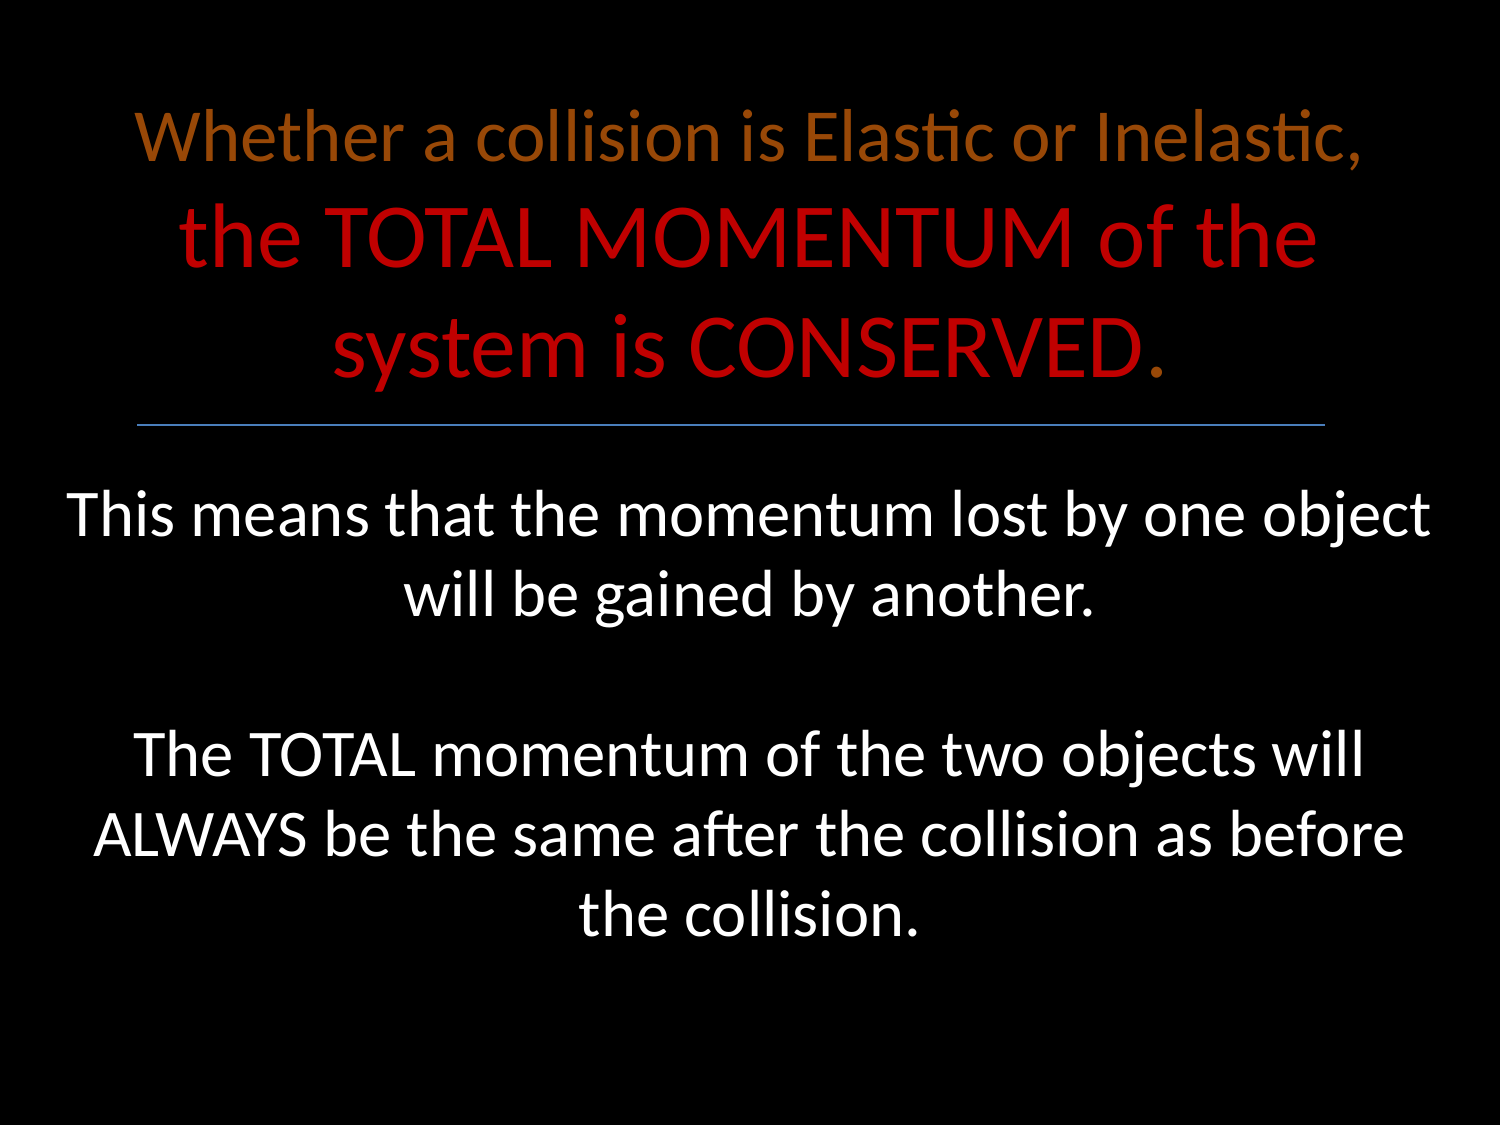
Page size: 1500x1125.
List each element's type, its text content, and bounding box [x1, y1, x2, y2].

text_box This means that the momentum lost by one object will be gained by another. The TOTAL momentum of the two objects will ALWAYS be the same after the collision as before the collision. [37, 462, 1463, 957]
title Whether a collision is Elastic or Inelastic, the TOTAL MOMENTUM of the system is CONSERVED. [75, 45, 1425, 438]
